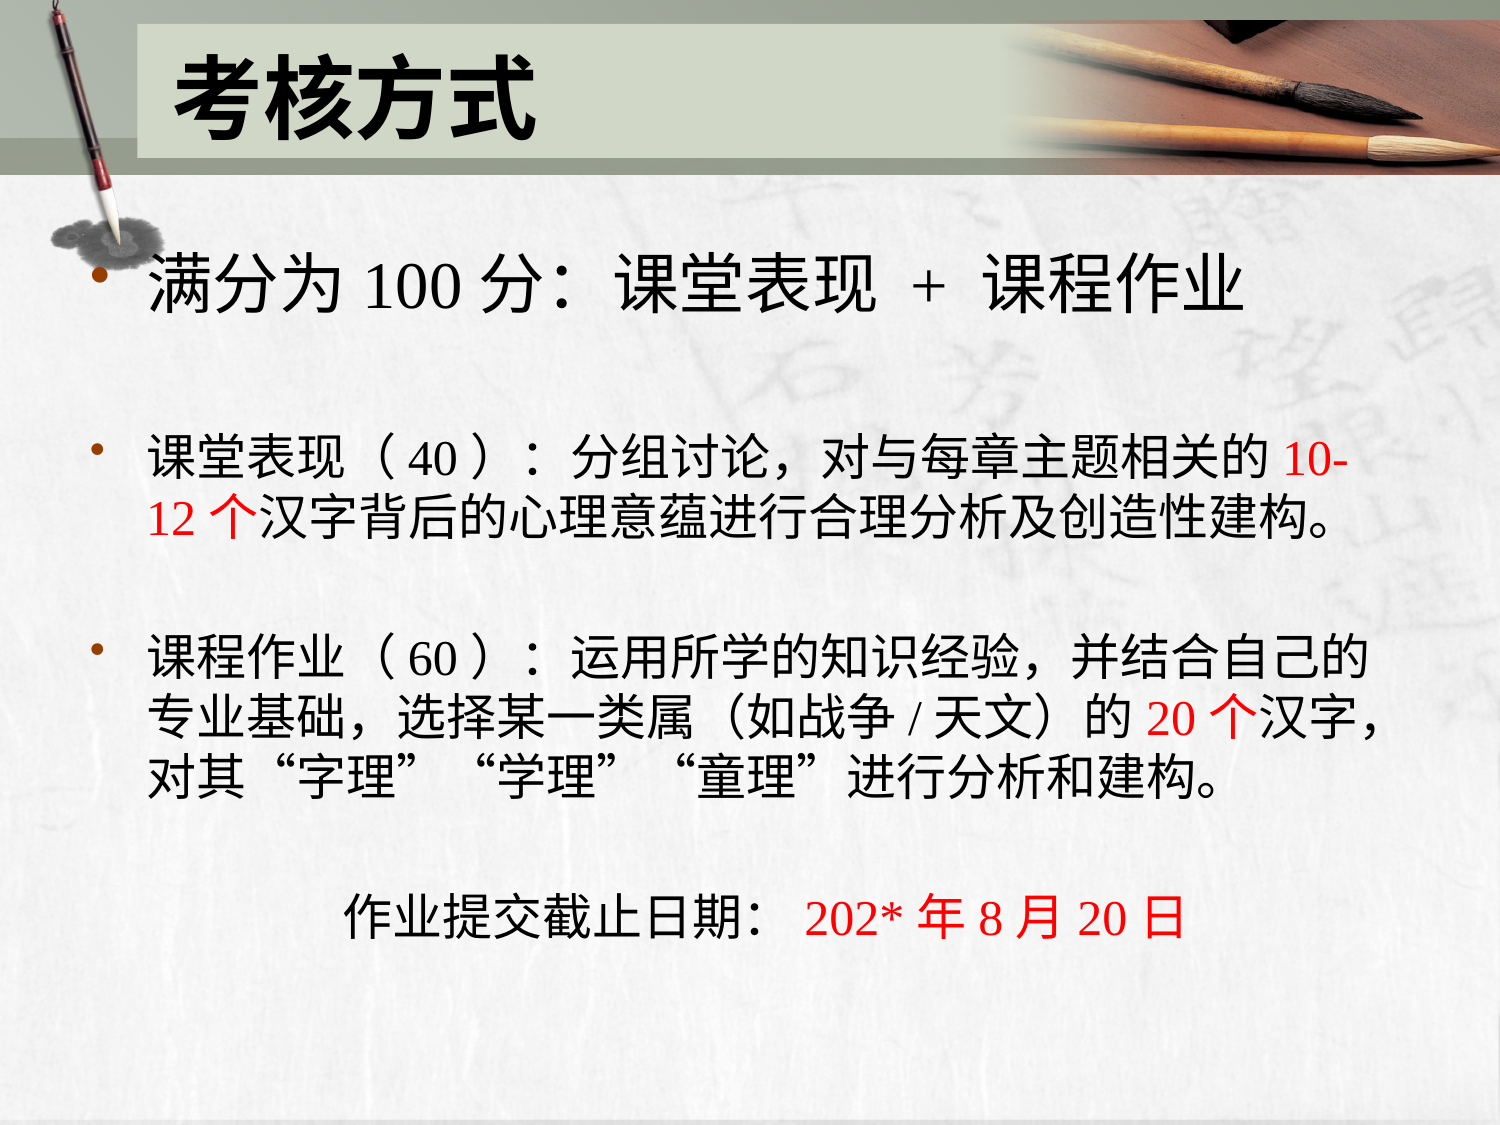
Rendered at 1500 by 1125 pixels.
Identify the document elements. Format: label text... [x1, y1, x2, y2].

title 考核方式 [156, 39, 1432, 153]
list 满分为100分：课堂表现 + 课程作业 课堂表现（40）：分组讨论，对与每章主题相关的10-12个汉字背后的心理意蕴进行合理分析及创造性建构。 课程作业（60）：运用所学的知识经验，并结合自己的专业基础，选择某一类属（如战争/天文）的20个汉字，对其“字理”“学理”“童理”进行分析和建构。 作业提交截止日期：202*年8月20日 [74, 234, 1400, 1079]
picture [0, 0, 1500, 1125]
